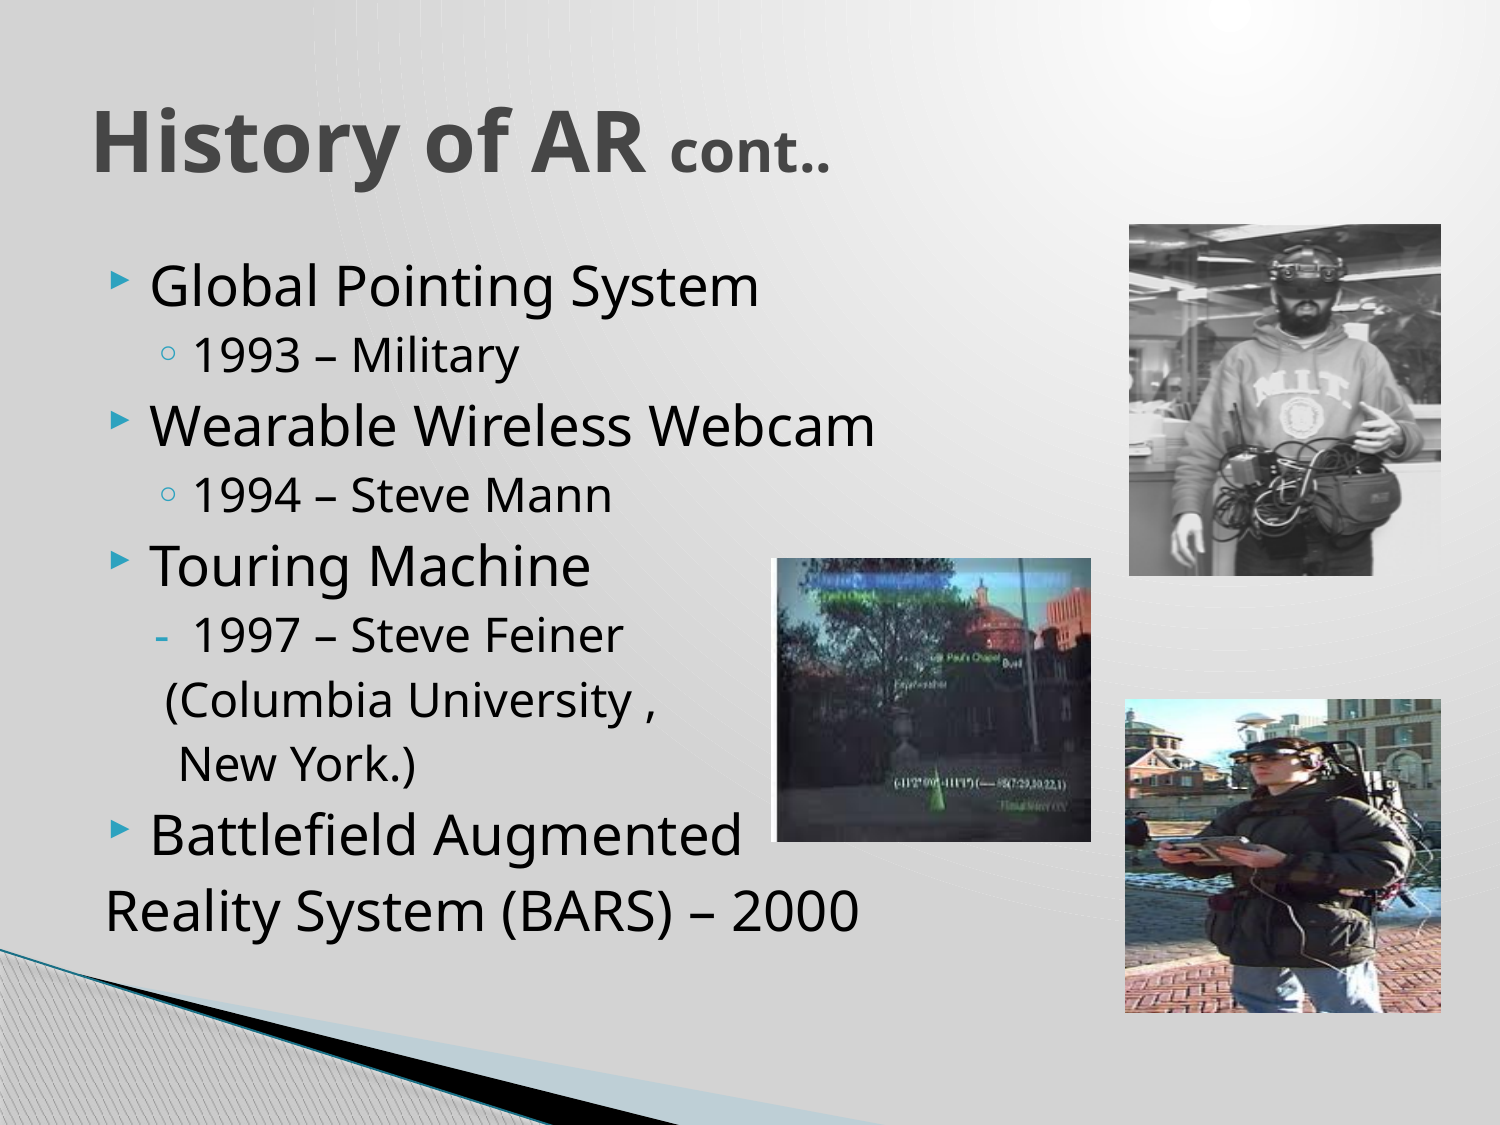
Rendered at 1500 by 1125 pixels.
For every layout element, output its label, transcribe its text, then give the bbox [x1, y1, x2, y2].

picture [1124, 699, 1441, 1013]
picture [771, 557, 1091, 843]
list Global Pointing System 1993 – Military Wearable Wireless Webcam 1994 – Steve Mann Touring Machine 1997 – Steve Feiner (Columbia University , New York.) Battlefield Augmented Reality System (BARS) – 2000 [75, 243, 1425, 986]
title History of AR cont.. [75, 45, 1425, 233]
picture [1128, 224, 1441, 576]
